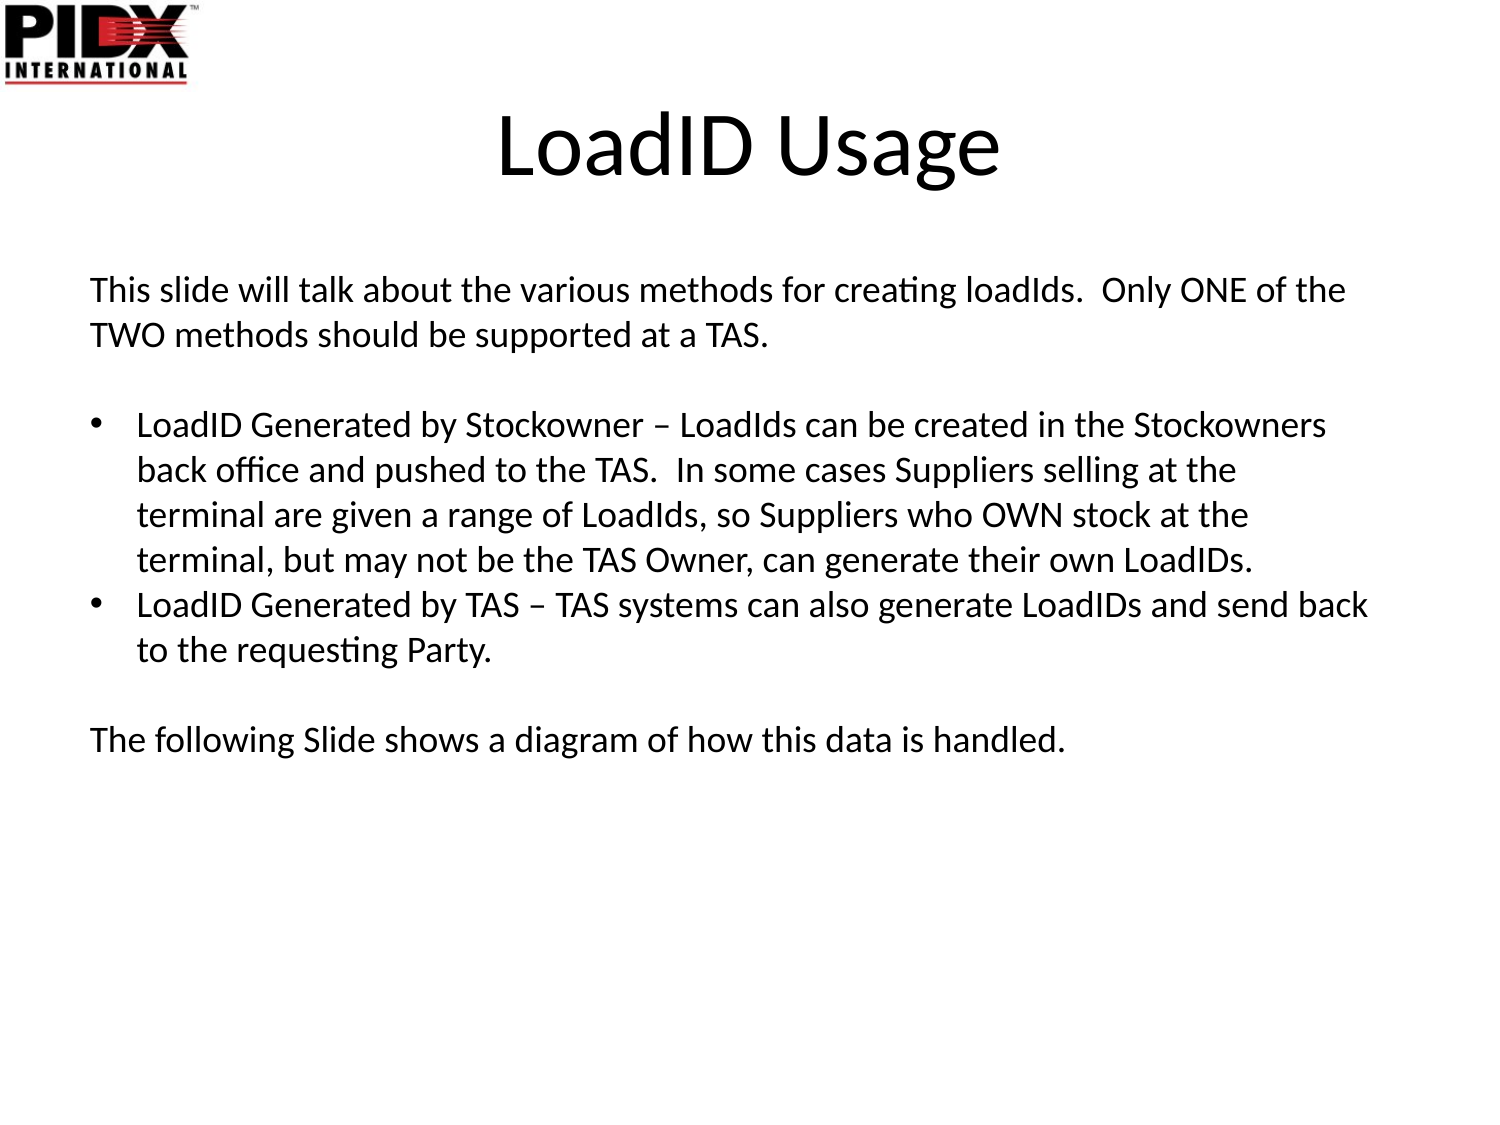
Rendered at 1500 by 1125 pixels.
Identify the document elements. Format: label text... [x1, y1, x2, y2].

picture [0, 0, 205, 92]
text_box This slide will talk about the various methods for creating loadIds. Only ONE of the TWO methods should be supported at a TAS. LoadID Generated by Stockowner – LoadIds can be created in the Stockowners back office and pushed to the TAS. In some cases Suppliers selling at the terminal are given a range of LoadIds, so Suppliers who OWN stock at the terminal, but may not be the TAS Owner, can generate their own LoadIDs. LoadID Generated by TAS – TAS systems can also generate LoadIDs and send back to the requesting Party. The following Slide shows a diagram of how this data is handled. [75, 257, 1386, 768]
title LoadID Usage [75, 45, 1425, 233]
